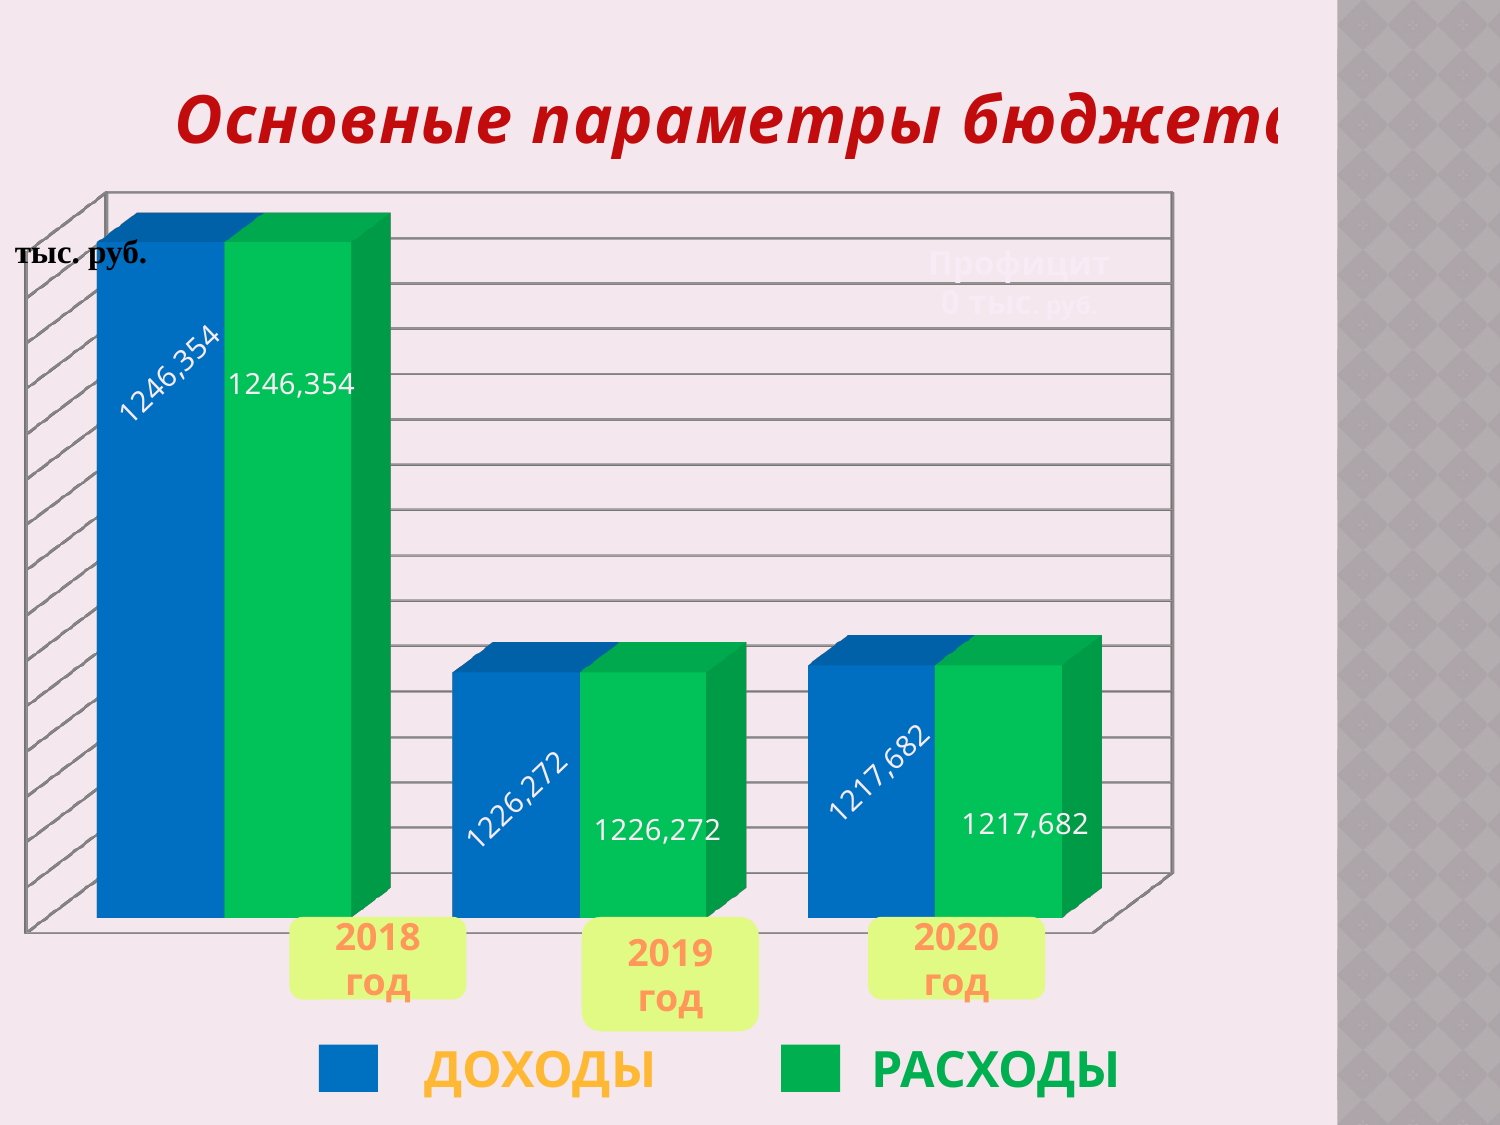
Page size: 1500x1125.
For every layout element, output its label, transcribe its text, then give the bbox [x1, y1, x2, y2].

text_box 2019 год [578, 960, 763, 1035]
text_box [778, 1041, 843, 1095]
text_box 2018 год [285, 960, 470, 1003]
text_box расходы [856, 1030, 1136, 1106]
text_box Доходы [410, 1030, 671, 1106]
text_box 2020 год [864, 960, 1049, 1003]
text_box [316, 1041, 381, 1095]
chart [0, 175, 1200, 950]
text_box Основные параметры бюджета [66, 46, 1414, 188]
